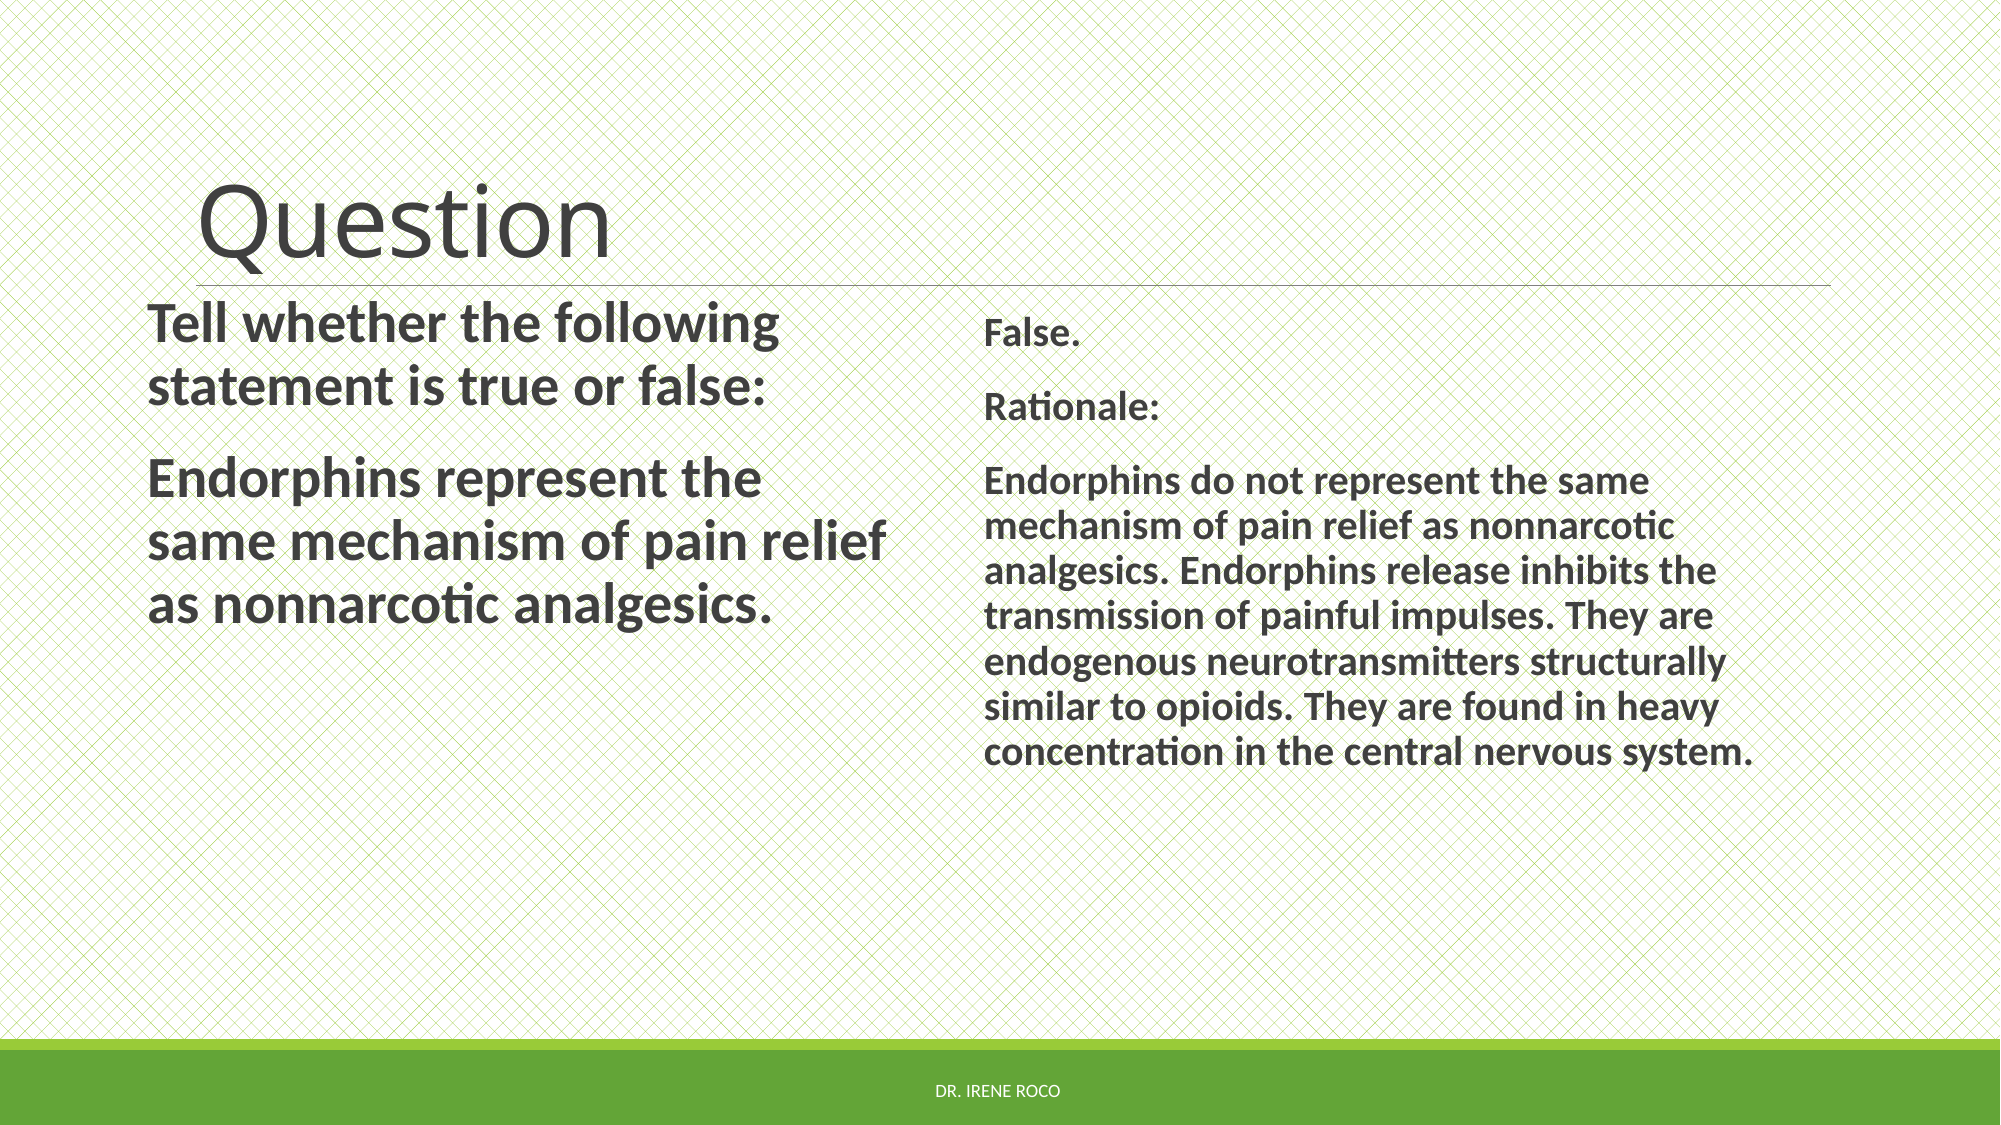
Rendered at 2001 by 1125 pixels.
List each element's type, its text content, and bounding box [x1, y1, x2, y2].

text_box False. Rationale: Endorphins do not represent the same mechanism of pain relief as nonnarcotic analgesics. Endorphins release inhibits the transmission of painful impulses. They are endogenous neurotransmitters structurally similar to opioids. They are found in heavy concentration in the central nervous system. [969, 302, 1830, 963]
title Question [180, 47, 1830, 285]
footer Dr. Irene Roco [604, 1059, 1396, 1120]
list Tell whether the following statement is true or false: Endorphins represent the same mechanism of pain relief as nonnarcotic analgesics. [132, 285, 900, 885]
